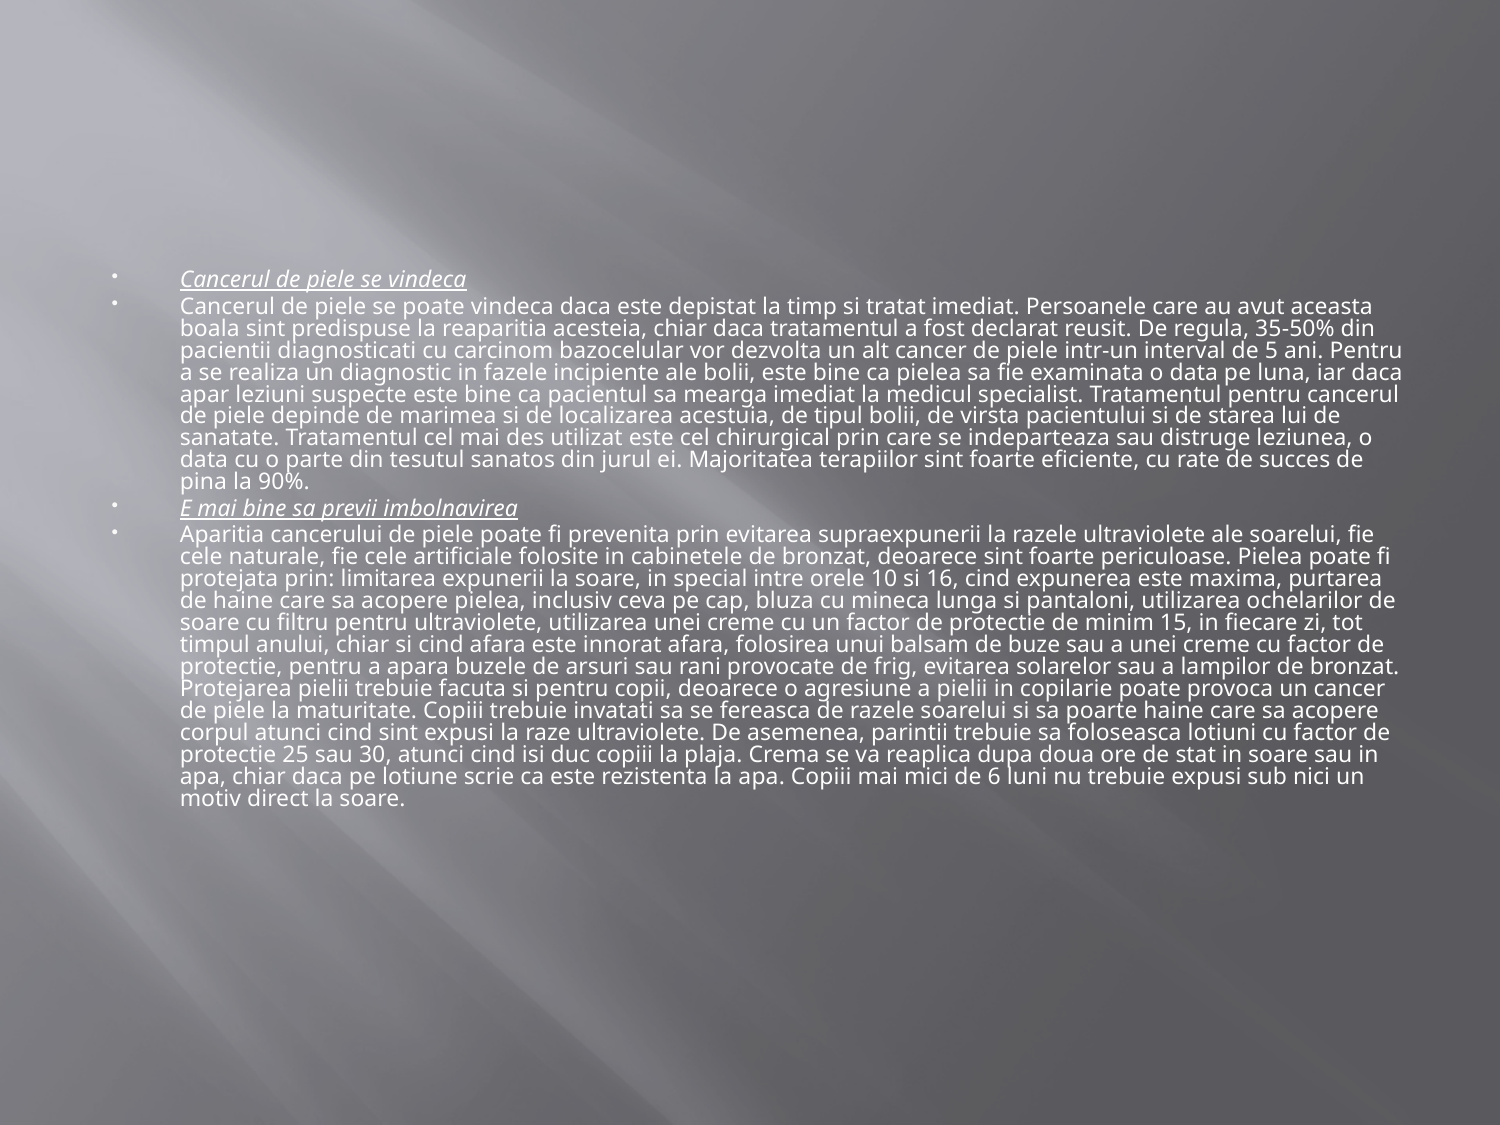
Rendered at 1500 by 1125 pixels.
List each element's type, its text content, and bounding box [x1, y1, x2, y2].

list Cancerul de piele se vindeca Cancerul de piele se poate vindeca daca este depistat la timp si tratat imediat. Persoanele care au avut aceasta boala sint predispuse la reaparitia acesteia, chiar daca tratamentul a fost declarat reusit. De regula, 35-50% din pacientii diagnosticati cu carcinom bazocelular vor dezvolta un alt cancer de piele intr-un interval de 5 ani. Pentru a se realiza un diagnostic in fazele incipiente ale bolii, este bine ca pielea sa fie examinata o data pe luna, iar daca apar leziuni suspecte este bine ca pacientul sa mearga imediat la medicul specialist. Tratamentul pentru cancerul de piele depinde de marimea si de localizarea acestuia, de tipul bolii, de virsta pacientului si de starea lui de sanatate. Tratamentul cel mai des utilizat este cel chirurgical prin care se indeparteaza sau distruge leziunea, o data cu o parte din tesutul sanatos din jurul ei. Majoritatea terapiilor sint foarte eficiente, cu rate de succes de pina la 90%. E mai bine sa previi imbolnavirea Aparitia cancerului de piele poate fi prevenita prin evitarea supraexpunerii la razele ultraviolete ale soarelui, fie cele naturale, fie cele artificiale folosite in cabinetele de bronzat, deoarece sint foarte periculoase. Pielea poate fi protejata prin: limitarea expunerii la soare, in special intre orele 10 si 16, cind expunerea este maxima, purtarea de haine care sa acopere pielea, inclusiv ceva pe cap, bluza cu mineca lunga si pantaloni, utilizarea ochelarilor de soare cu filtru pentru ultraviolete, utilizarea unei creme cu un factor de protectie de minim 15, in fiecare zi, tot timpul anului, chiar si cind afara este innorat afara, folosirea unui balsam de buze sau a unei creme cu factor de protectie, pentru a apara buzele de arsuri sau rani provocate de frig, evitarea solarelor sau a lampilor de bronzat. Protejarea pielii trebuie facuta si pentru copii, deoarece o agresiune a pielii in copilarie poate provoca un cancer de piele la maturitate. Copiii trebuie invatati sa se fereasca de razele soarelui si sa poarte haine care sa acopere corpul atunci cind sint expusi la raze ultraviolete. De asemenea, parintii trebuie sa foloseasca lotiuni cu factor de protectie 25 sau 30, atunci cind isi duc copiii la plaja. Crema se va reaplica dupa doua ore de stat in soare sau in apa, chiar daca pe lotiune scrie ca este rezistenta la apa. Copiii mai mici de 6 luni nu trebuie expusi sub nici un motiv direct la soare. [74, 262, 1426, 1036]
